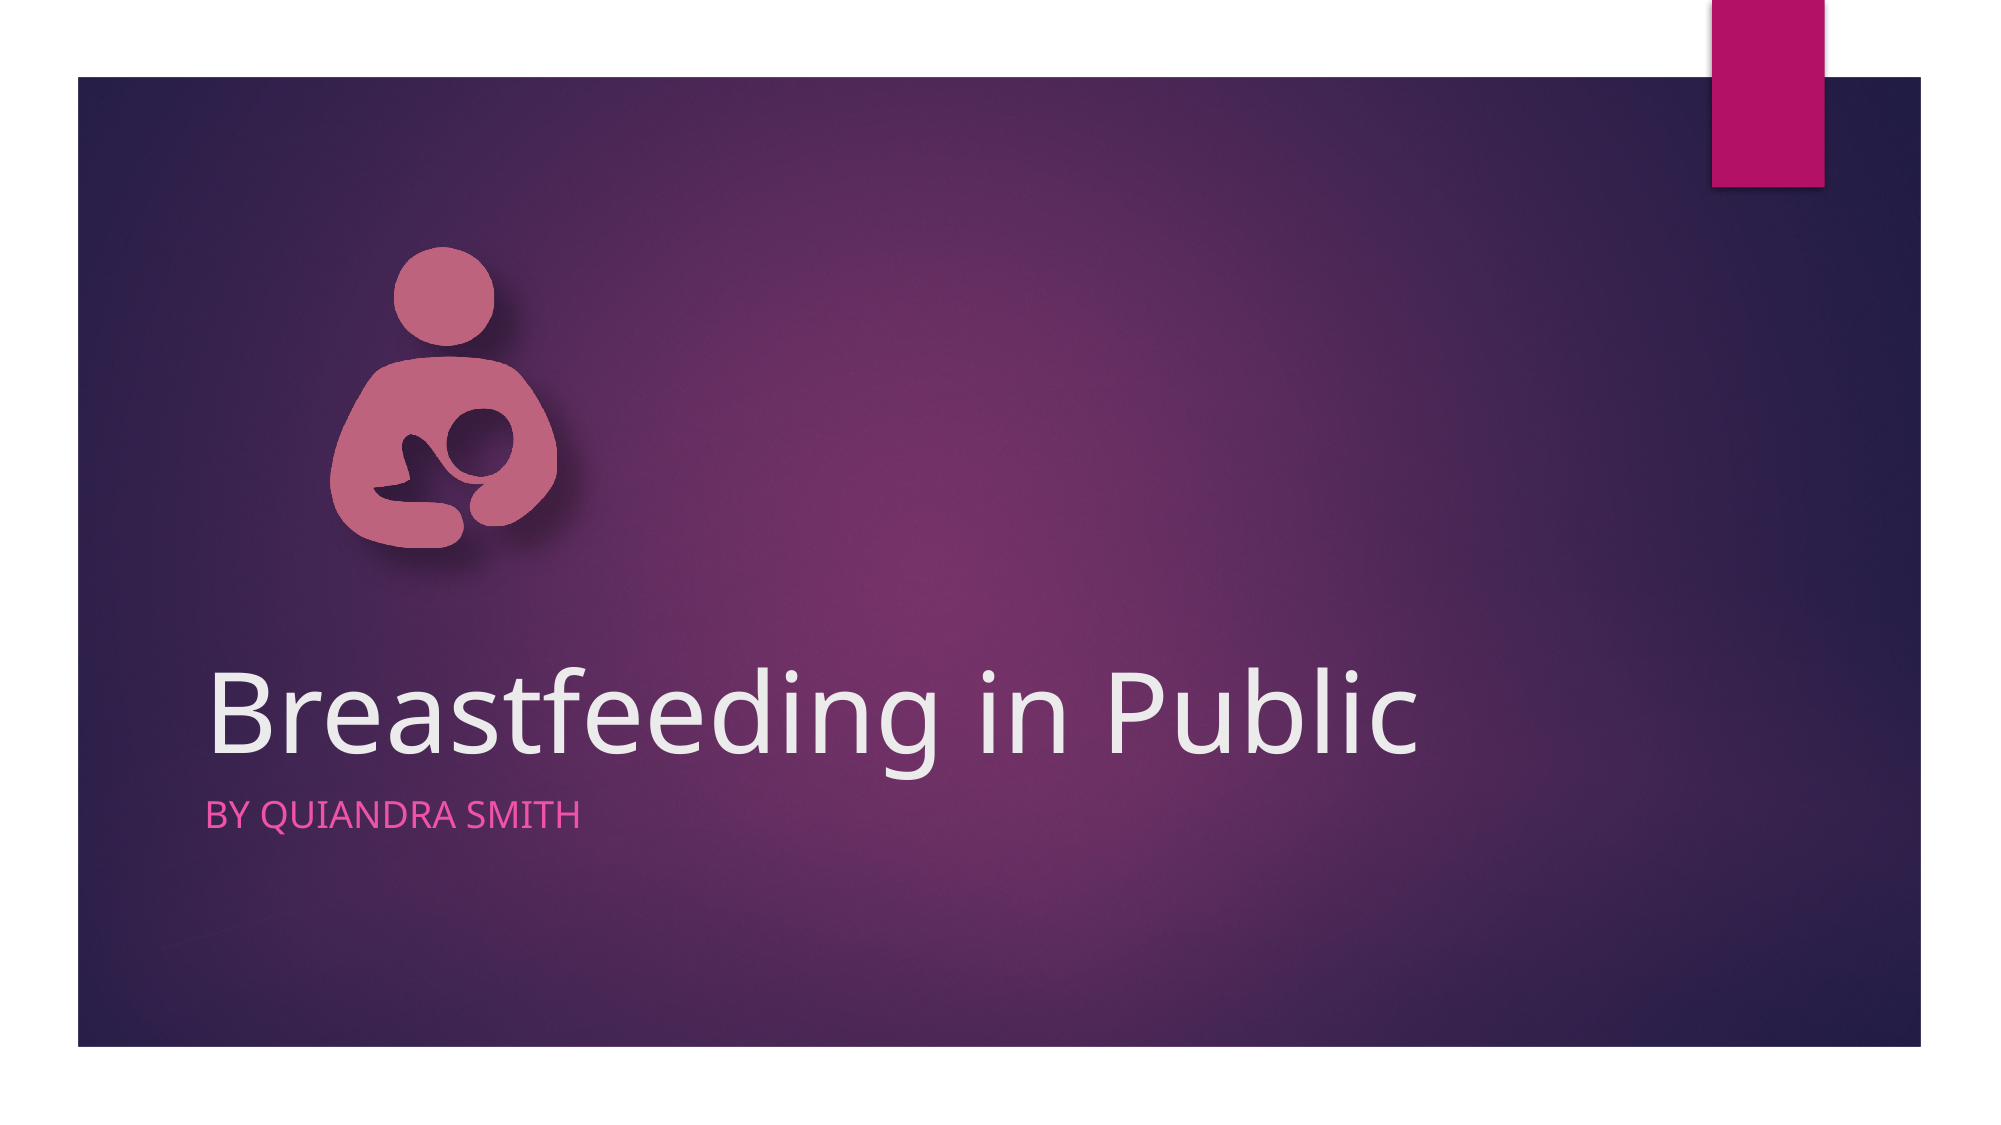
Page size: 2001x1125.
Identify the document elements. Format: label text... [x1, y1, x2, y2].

picture [330, 246, 557, 548]
subtitle By Quiandra Smith [189, 783, 1638, 925]
title Breastfeeding in Public [189, 344, 1638, 783]
